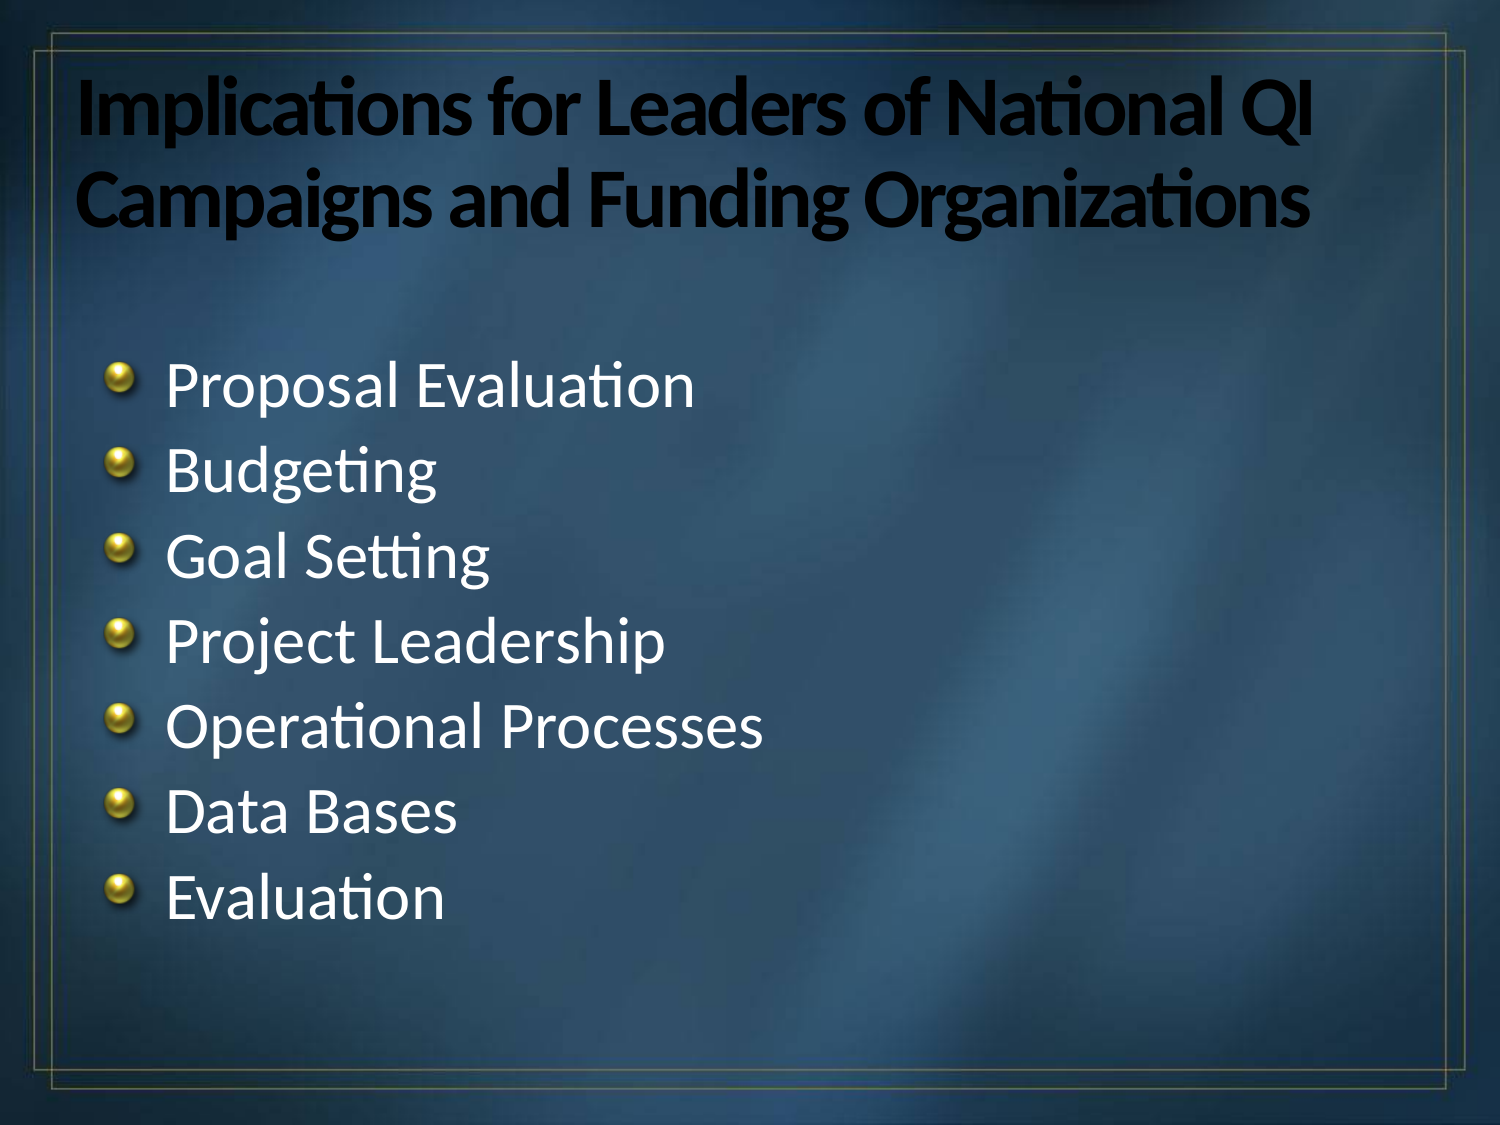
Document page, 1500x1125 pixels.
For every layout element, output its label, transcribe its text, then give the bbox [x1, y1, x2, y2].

picture [0, 0, 1500, 1125]
title Implications for Leaders of National QI Campaigns and Funding Organizations [75, 62, 1438, 250]
list Proposal Evaluation Budgeting Goal Setting Project Leadership Operational Processes Data Bases Evaluation [99, 350, 1388, 969]
